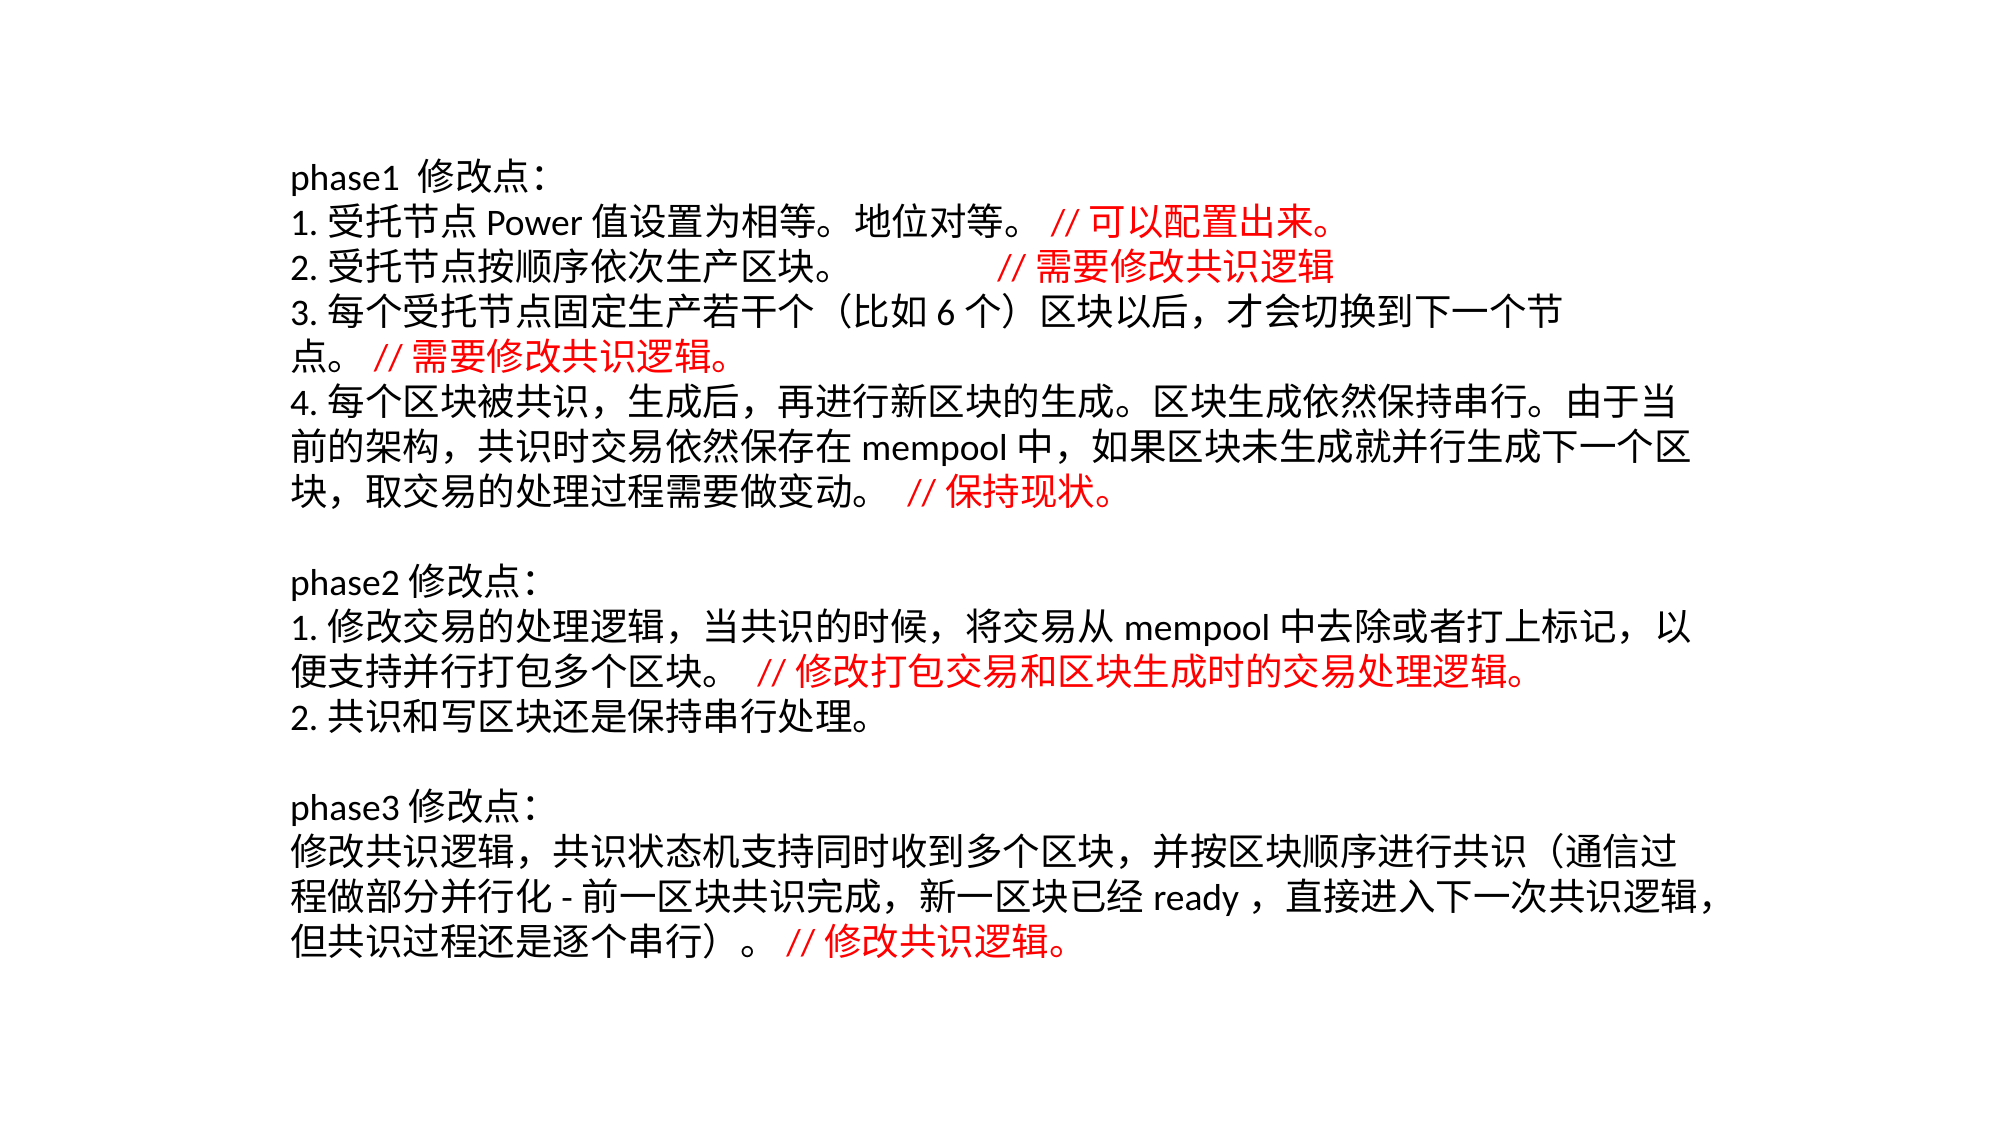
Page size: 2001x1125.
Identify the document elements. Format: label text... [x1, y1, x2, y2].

text_box phase1 修改点： 1.受托节点Power值设置为相等。地位对等。//可以配置出来。 2.受托节点按顺序依次生产区块。 //需要修改共识逻辑 3.每个受托节点固定生产若干个（比如6个）区块以后，才会切换到下一个节点。//需要修改共识逻辑。 4.每个区块被共识，生成后，再进行新区块的生成。区块生成依然保持串行。由于当前的架构，共识时交易依然保存在mempool中，如果区块未生成就并行生成下一个区块，取交易的处理过程需要做变动。 //保持现状。 phase2修改点： 1.修改交易的处理逻辑，当共识的时候，将交易从mempool中去除或者打上标记，以便支持并行打包多个区块。 //修改打包交易和区块生成时的交易处理逻辑。 2.共识和写区块还是保持串行处理。 phase3修改点： 修改共识逻辑，共识状态机支持同时收到多个区块，并按区块顺序进行共识（通信过程做部分并行化-前一区块共识完成，新一区块已经ready，直接进入下一次共识逻辑，但共识过程还是逐个串行）。//修改共识逻辑。 [275, 145, 1725, 971]
